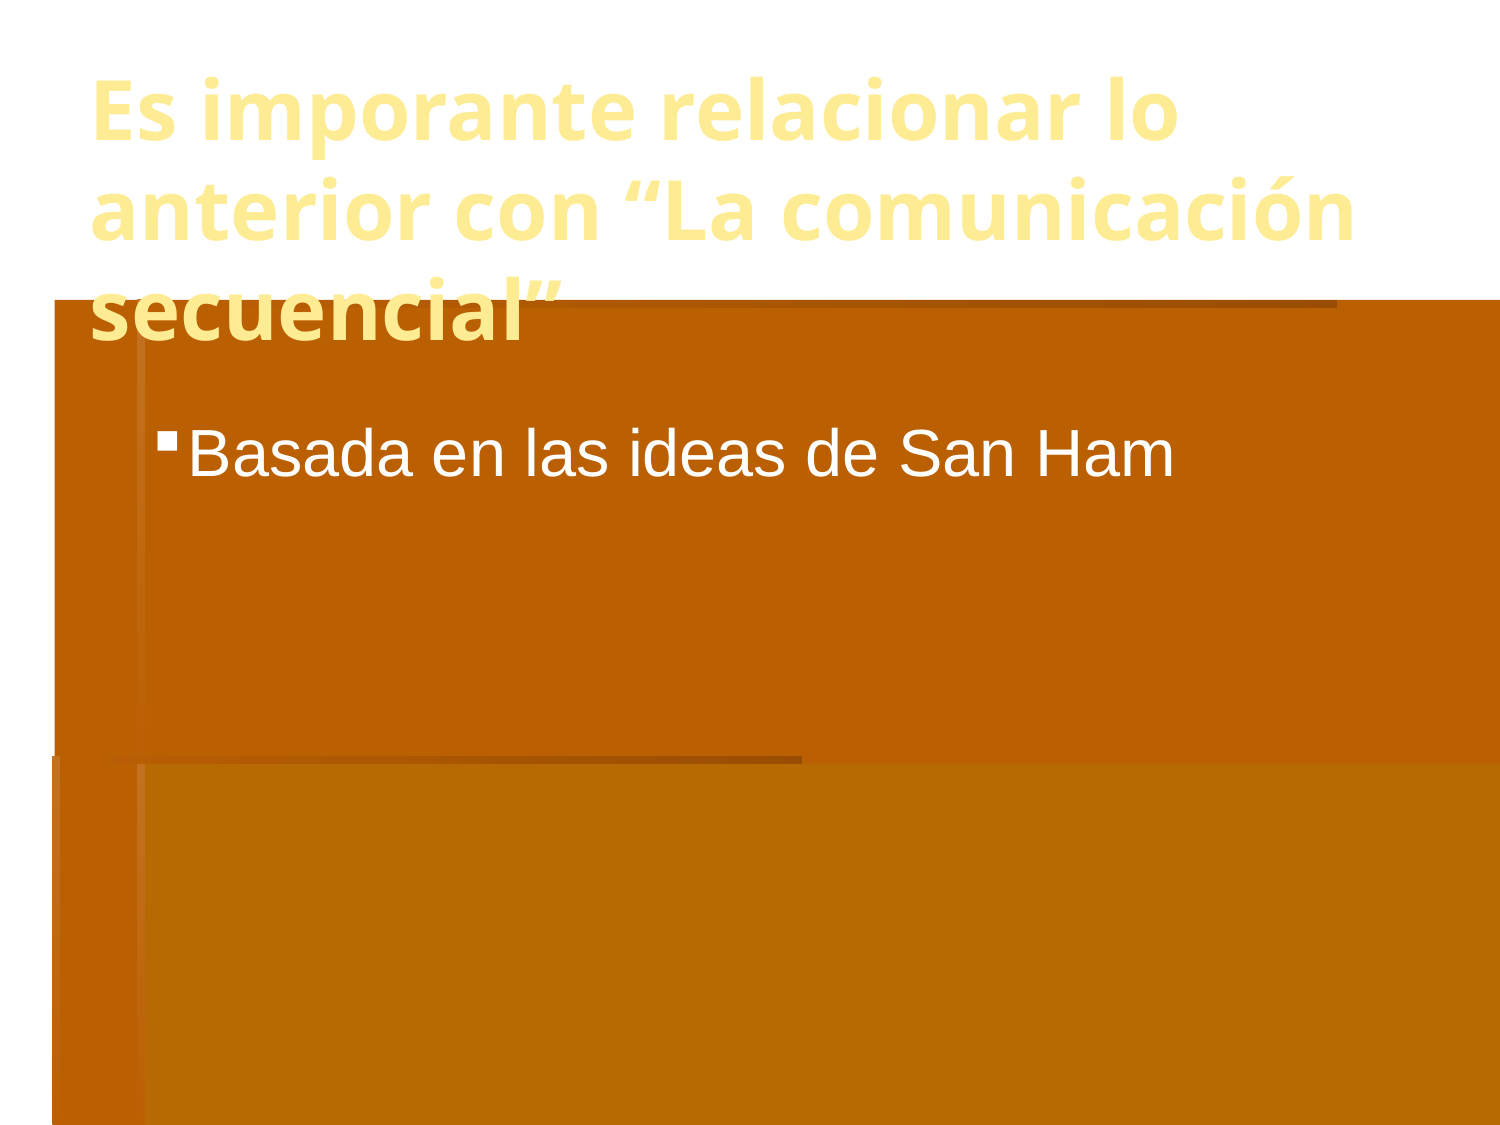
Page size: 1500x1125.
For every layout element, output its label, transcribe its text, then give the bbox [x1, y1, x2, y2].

text_box Basada en las ideas de San Ham [137, 312, 1451, 1000]
text_box Es imporante relacionar lo anterior con “La comunicación secuencial” [75, 40, 1451, 275]
